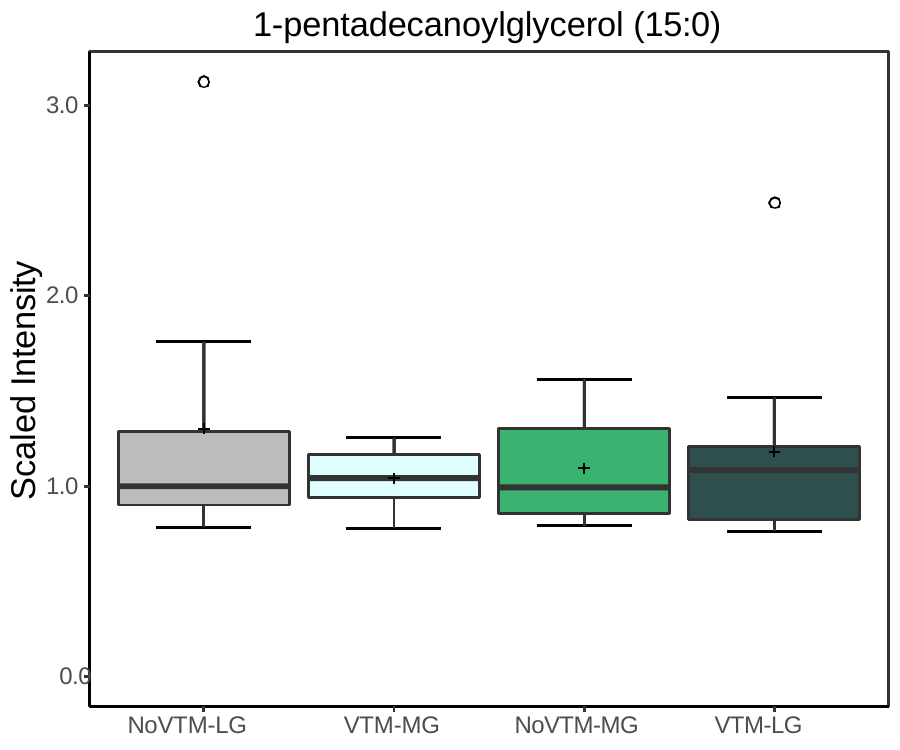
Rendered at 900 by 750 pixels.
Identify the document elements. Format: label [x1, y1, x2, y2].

text_box [251, 0, 727, 44]
text_box [44, 87, 82, 119]
slide_number [125, 713, 257, 750]
text_box [83, 50, 891, 738]
footer [57, 661, 95, 750]
text_box [1, 256, 82, 503]
